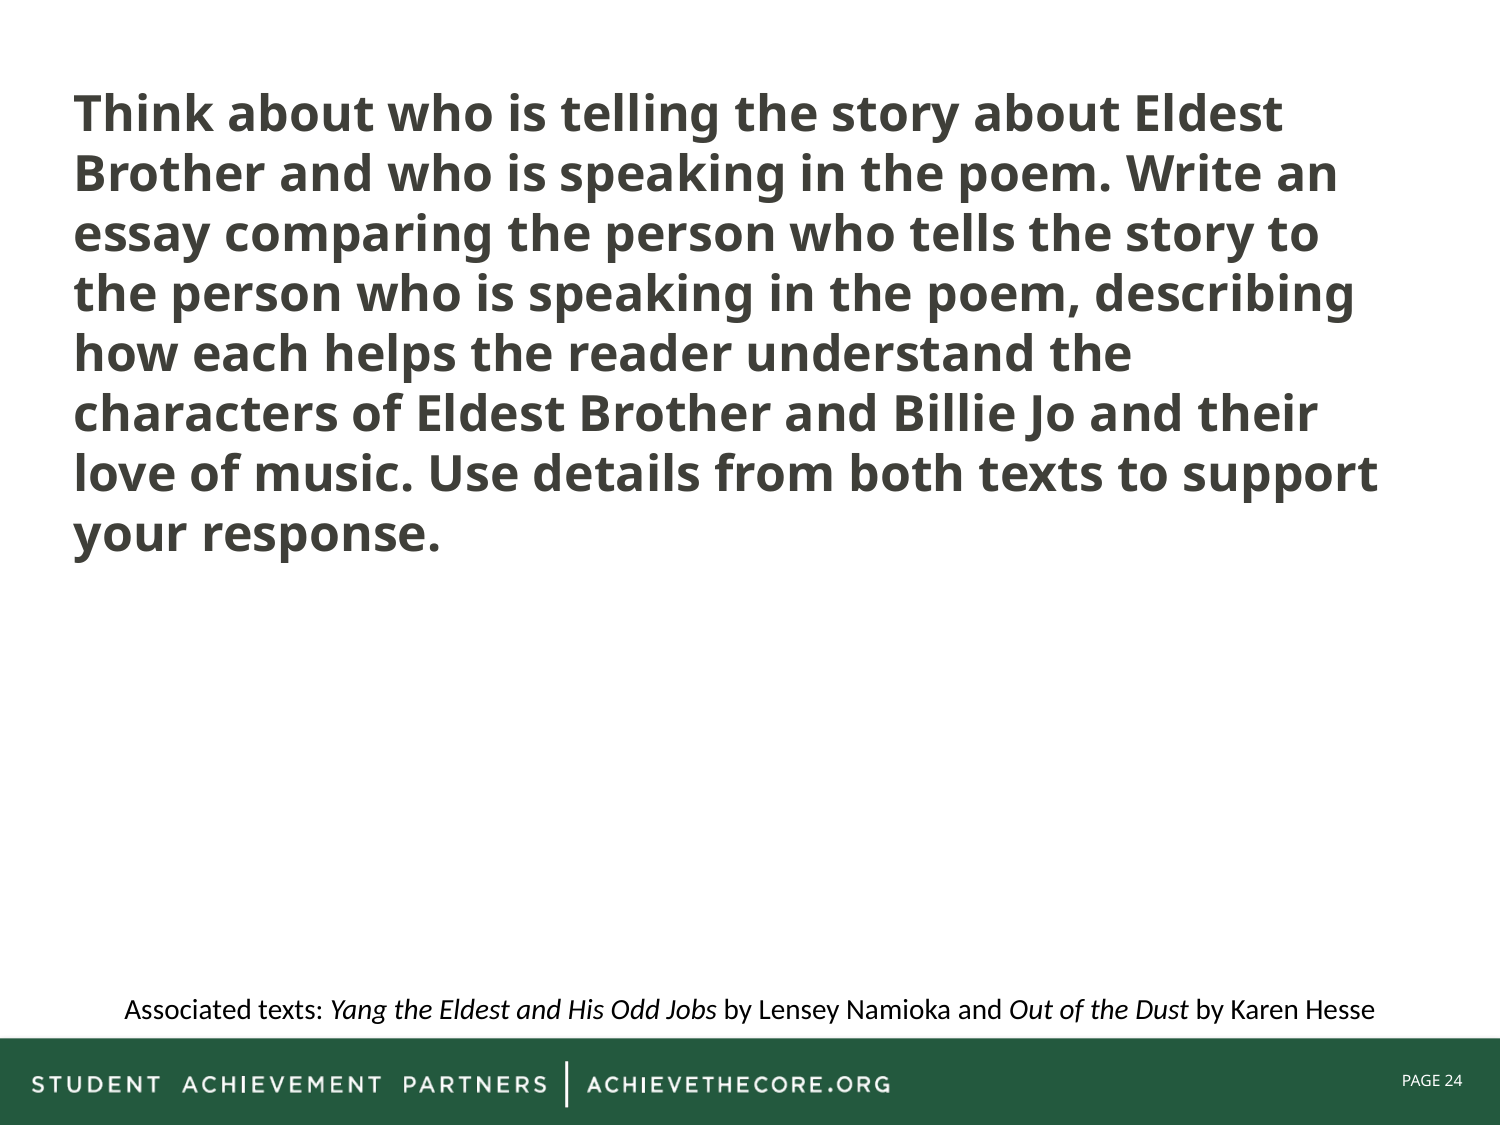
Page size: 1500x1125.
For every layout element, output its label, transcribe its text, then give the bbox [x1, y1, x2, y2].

text_box Associated texts: Yang the Eldest and His Odd Jobs by Lensey Namioka and Out of the Dust by Karen Hesse [91, 983, 1409, 1033]
list Think about who is telling the story about Eldest Brother and who is speaking in the poem. Write an essay comparing the person who tells the story to the person who is speaking in the poem, describing how each helps the reader understand the characters of Eldest Brother and Billie Jo and their love of music. Use details from both texts to support your response. [58, 74, 1409, 590]
